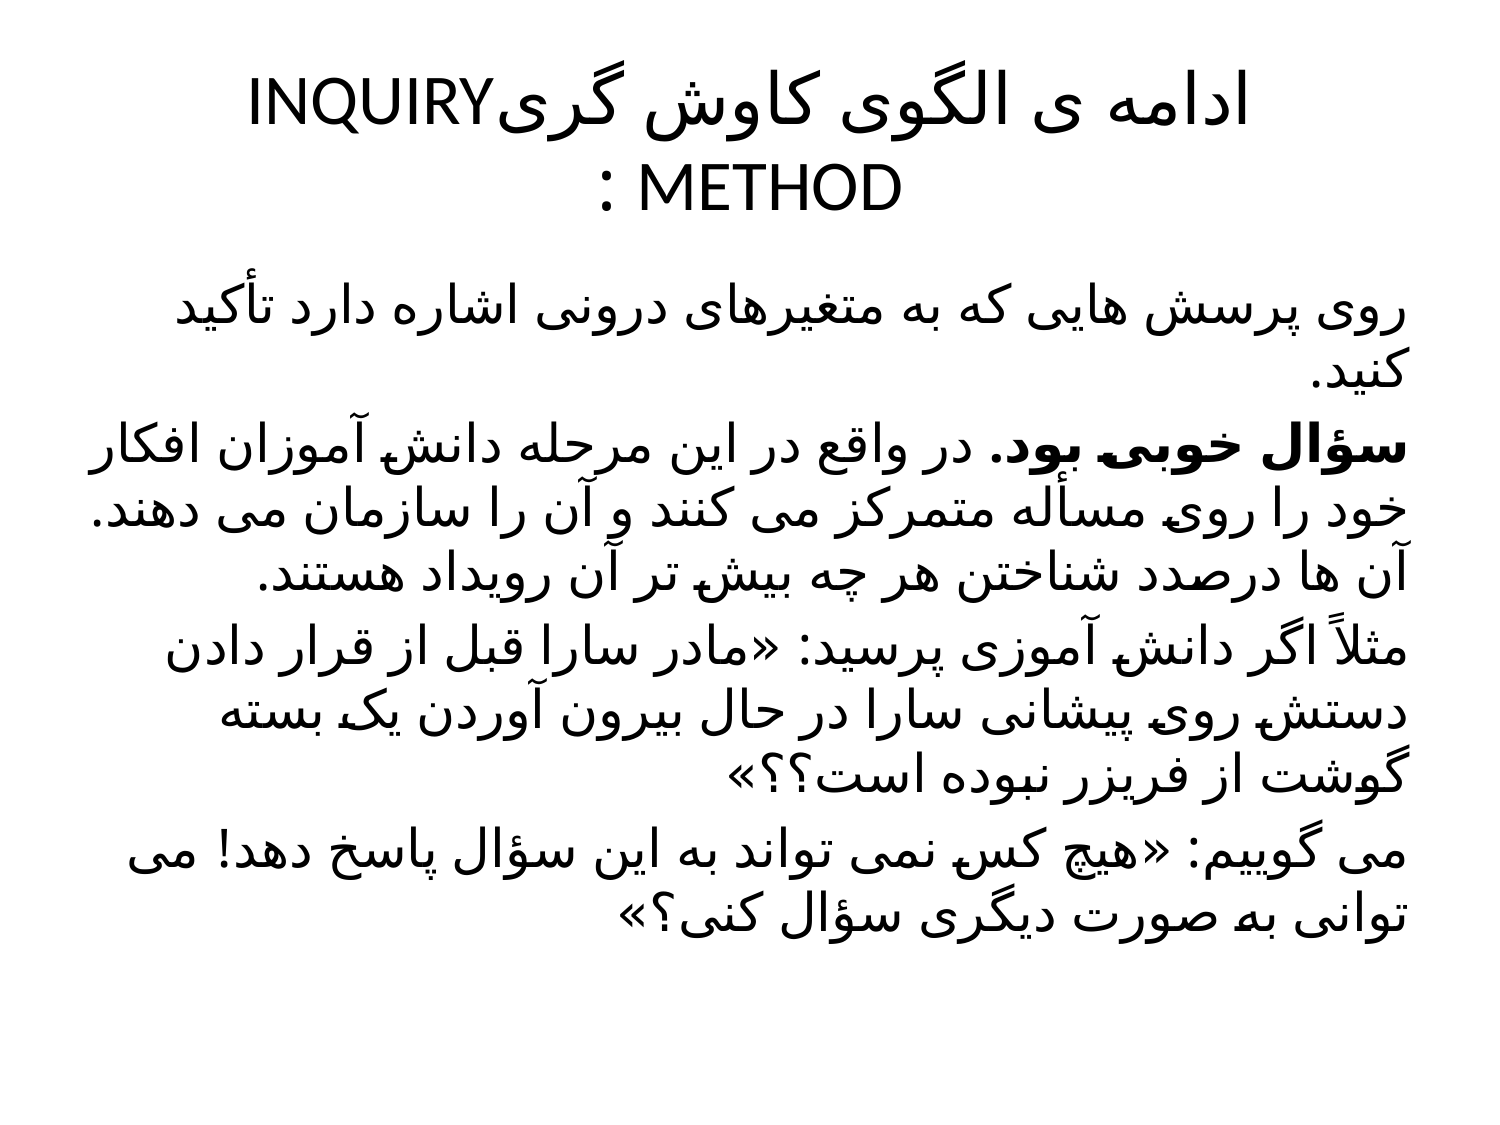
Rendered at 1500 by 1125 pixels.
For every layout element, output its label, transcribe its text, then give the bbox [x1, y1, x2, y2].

title ادامه ی الگوی کاوش گریINQUIRY METHOD : [75, 45, 1425, 233]
list روی پرسش هایی که به متغیرهای درونی اشاره دارد تأکید کنید. سؤال خوبی بود. در واقع در این مرحله دانش آموزان افکار خود را روی مسأله متمرکز می کنند و آن را سازمان می دهند. آن ها درصدد شناختن هر چه بیش تر آن رویداد هستند. مثلاً اگر دانش آموزی پرسید: «مادر سارا قبل از قرار دادن دستش روی پیشانی سارا در حال بیرون آوردن یک بسته گوشت از فریزر نبوده است؟؟» می گوییم: «هیچ کس نمی تواند به این سؤال پاسخ دهد! می توانی به صورت دیگری سؤال کنی؟» [75, 262, 1425, 1005]
